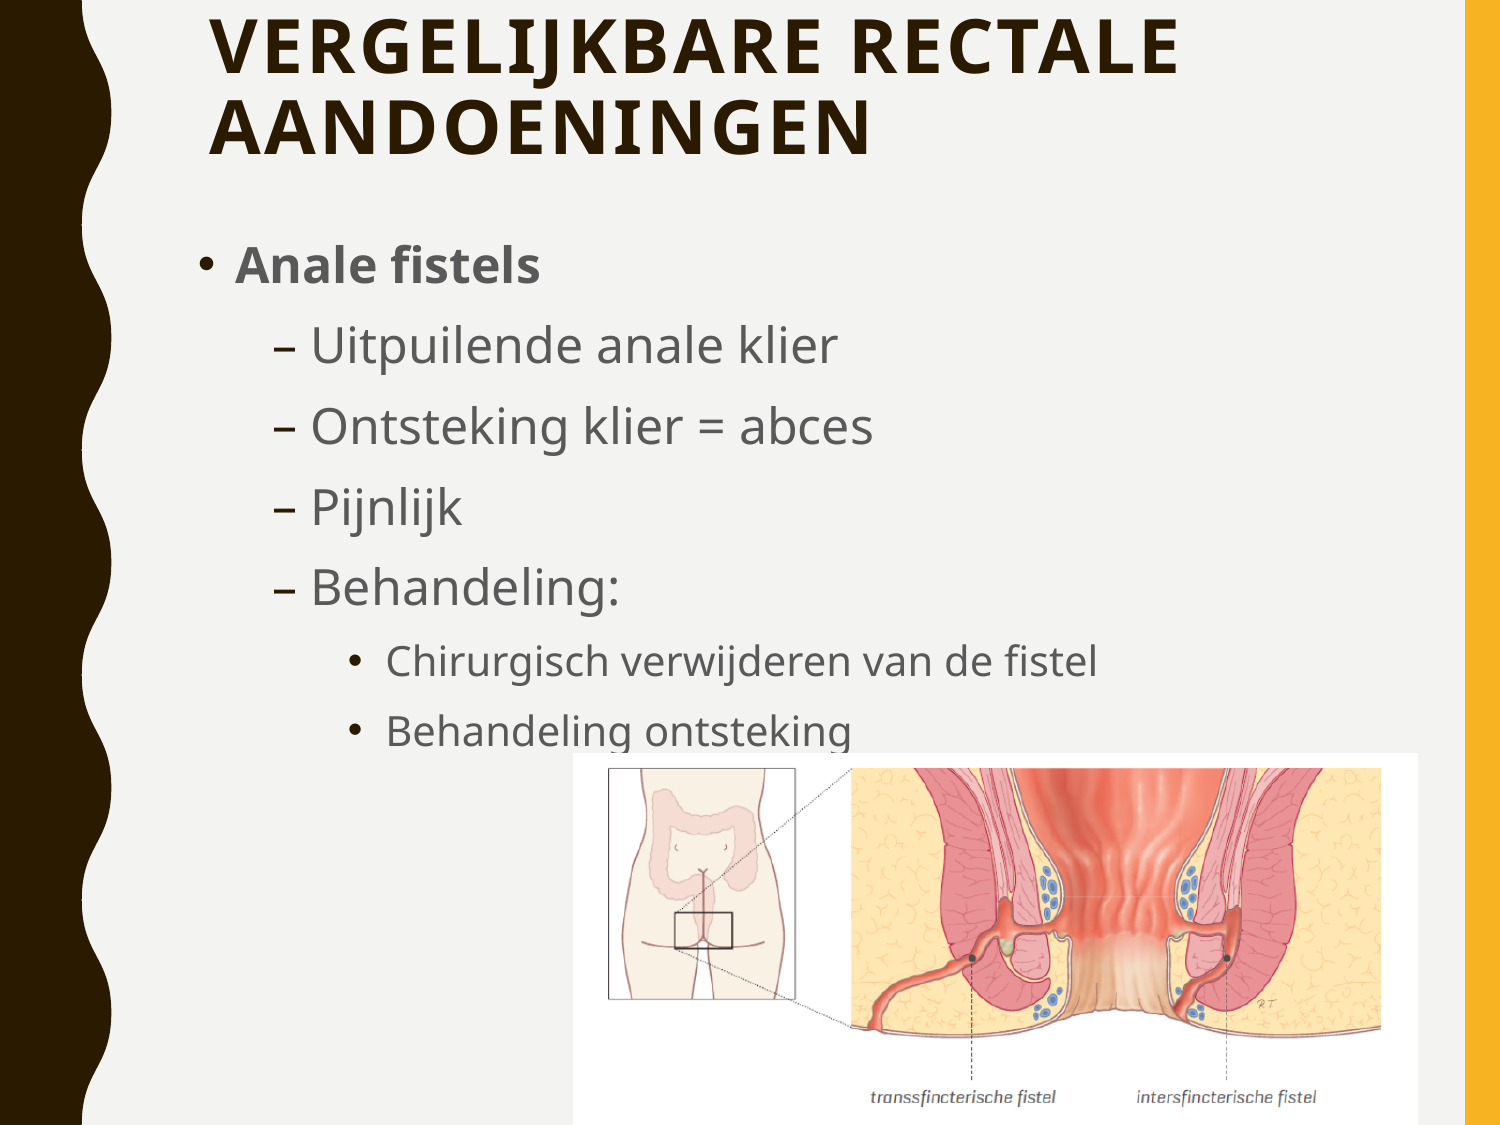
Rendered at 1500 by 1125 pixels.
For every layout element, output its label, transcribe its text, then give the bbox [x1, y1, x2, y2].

picture [573, 753, 1418, 1125]
title Vergelijkbare rectale aandoeningen [194, 1, 1466, 190]
list Anale fistels Uitpuilende anale klier Ontsteking klier = abces Pijnlijk Behandeling: Chirurgisch verwijderen van de fistel Behandeling ontsteking [183, 219, 1413, 1008]
